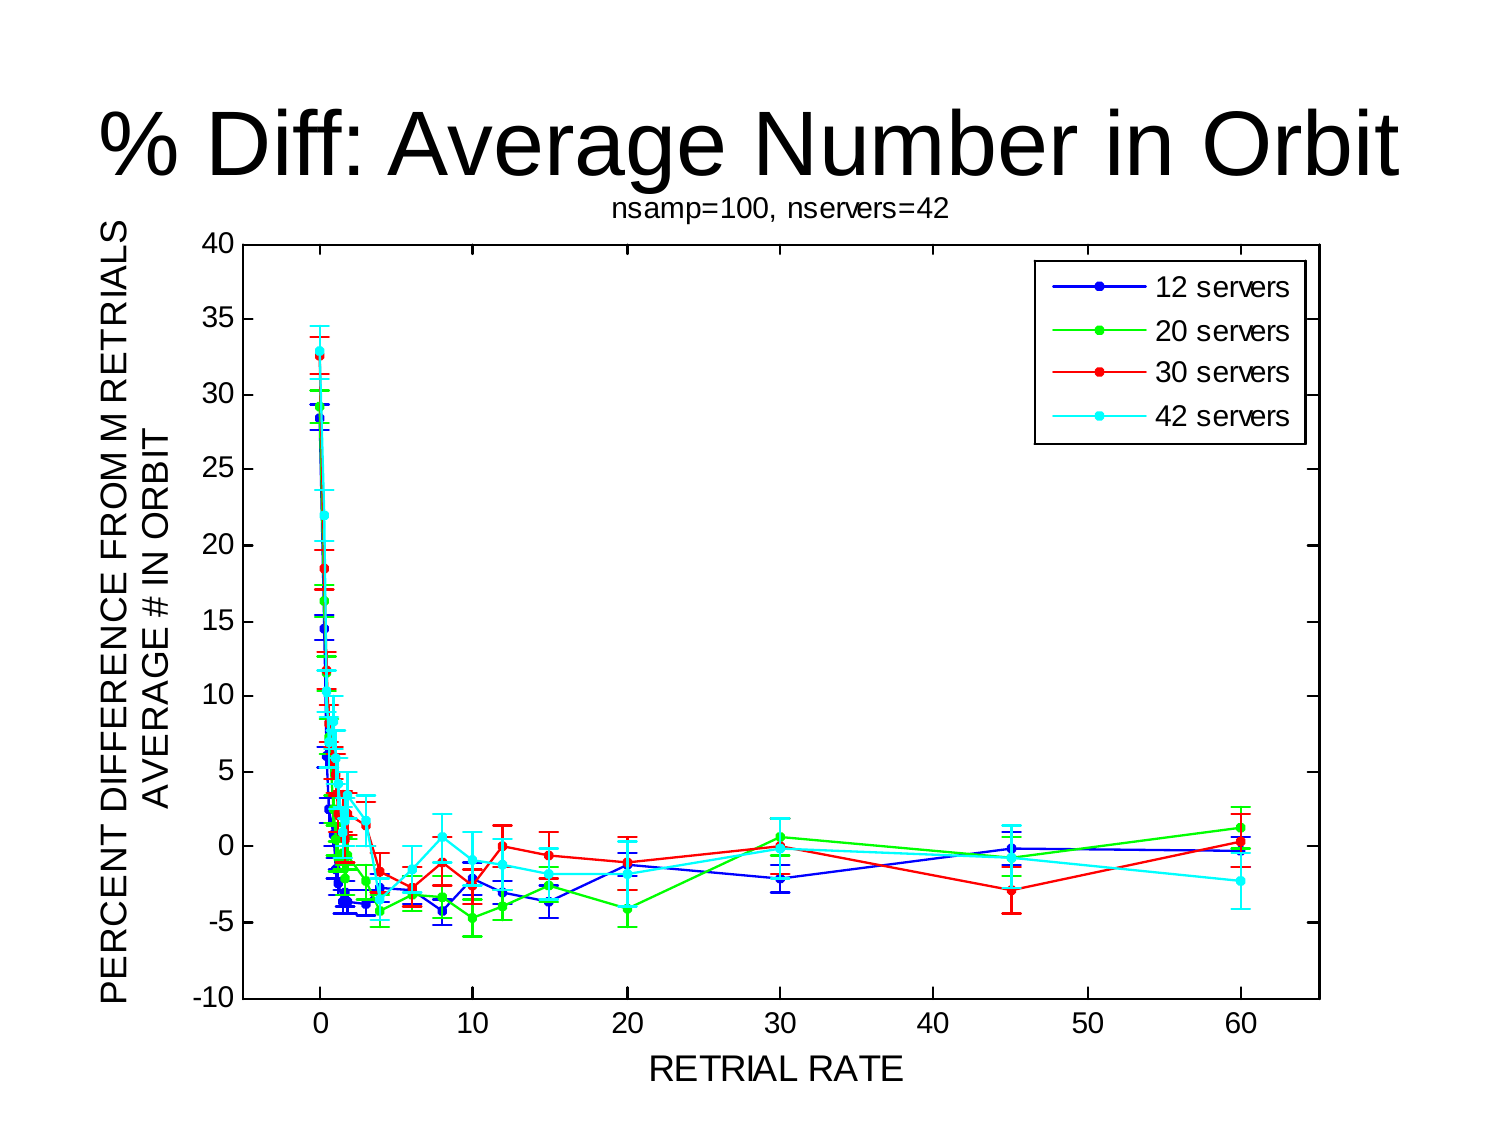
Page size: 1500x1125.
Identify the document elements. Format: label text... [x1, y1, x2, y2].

title % Diff: Average Number in Orbit [74, 44, 1426, 173]
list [62, 174, 1452, 1101]
